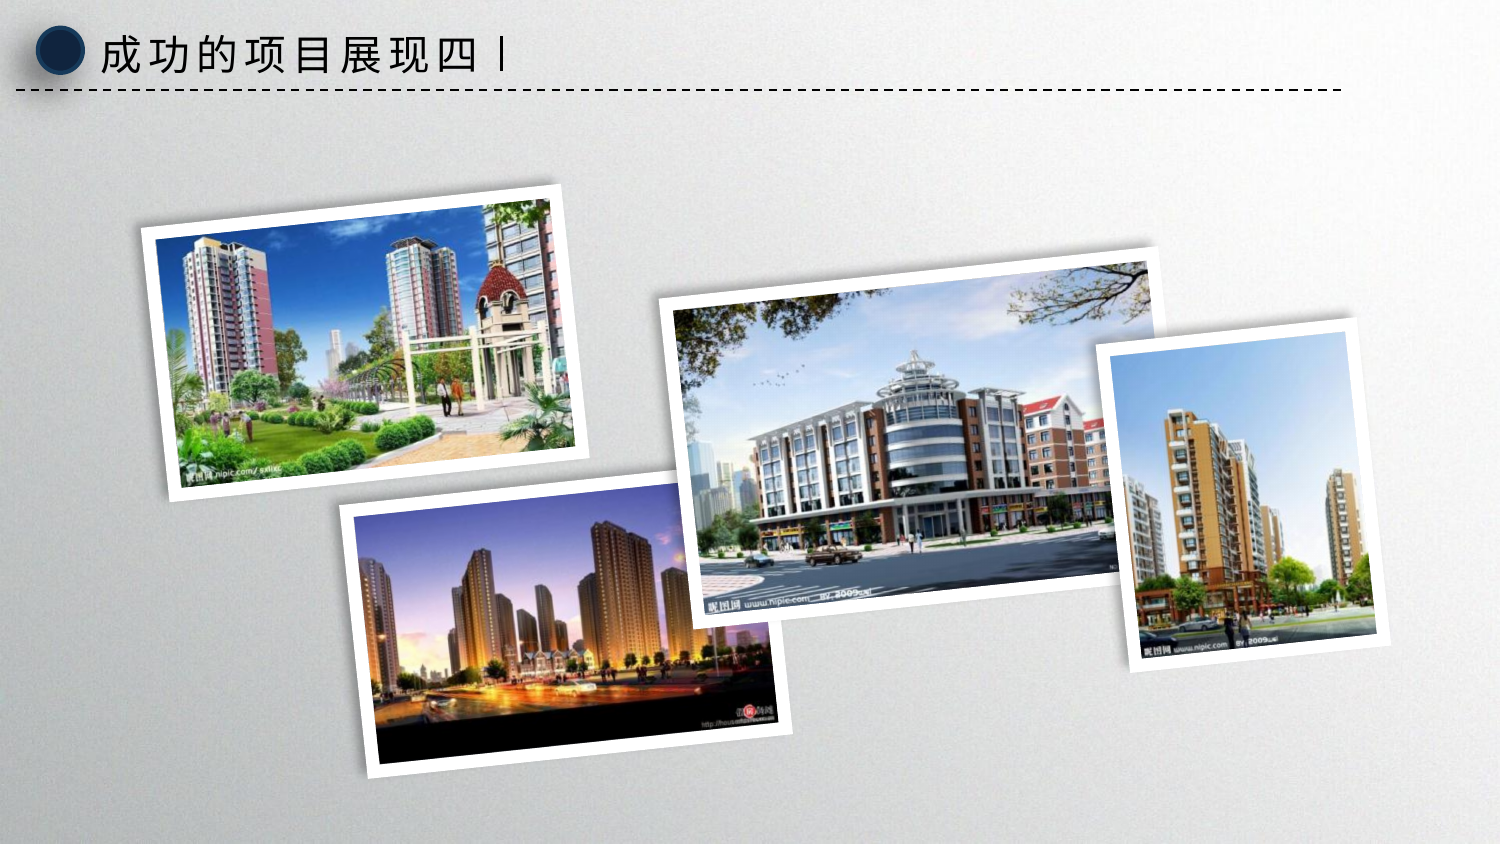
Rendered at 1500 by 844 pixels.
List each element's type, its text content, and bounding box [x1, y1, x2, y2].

text_box [35, 25, 85, 75]
picture [0, 0, 1500, 844]
text_box 成功的项目展现四 [85, 21, 494, 87]
